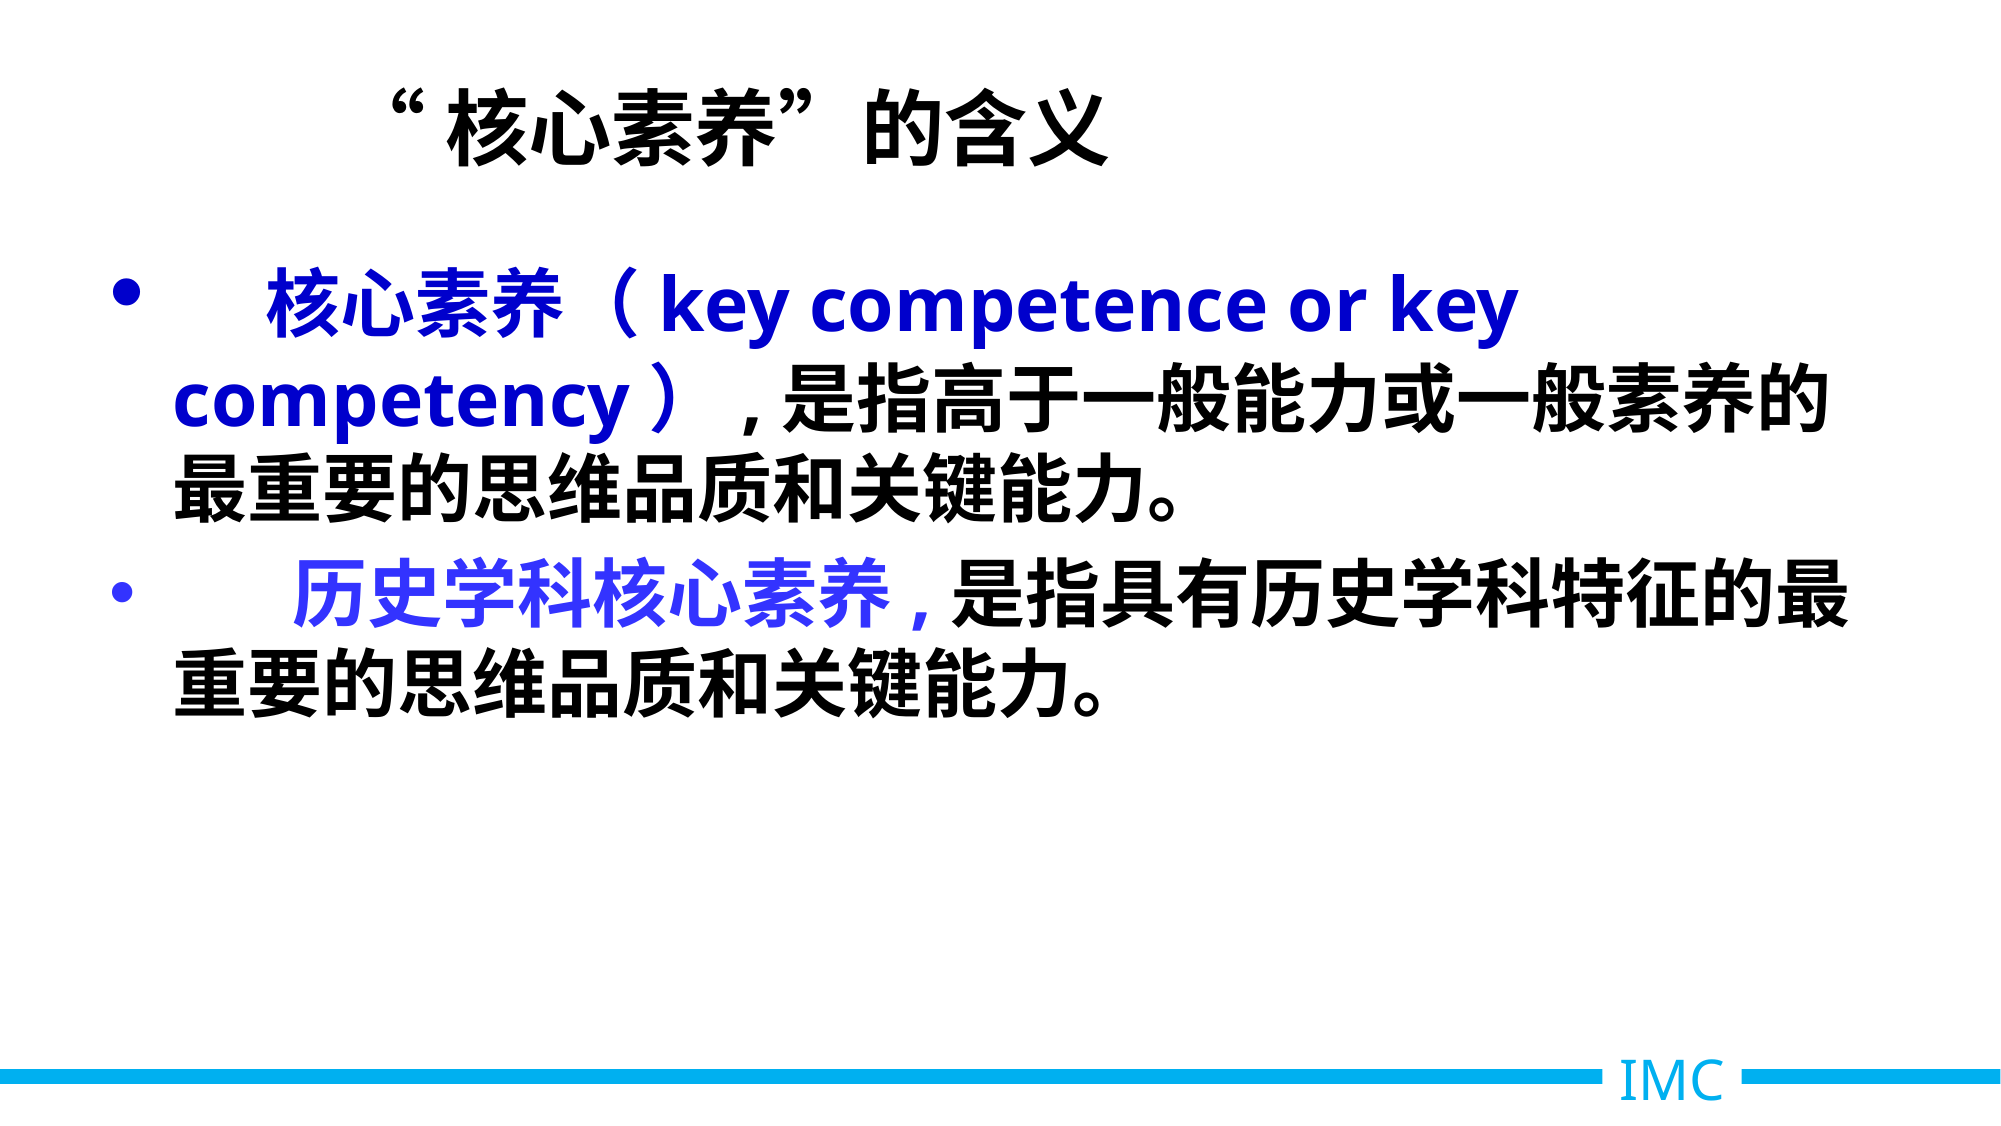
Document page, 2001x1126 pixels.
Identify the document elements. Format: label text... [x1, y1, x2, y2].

list 核心素养（key competence or key competency）,是指高于一般能力或一般素养的最重要的思维品质和关键能力。 历史学科核心素养,是指具有历史学科特征的最重要的思维品质和关键能力。 [92, 222, 1909, 1067]
title “核心素养”的含义 [325, 44, 1676, 209]
